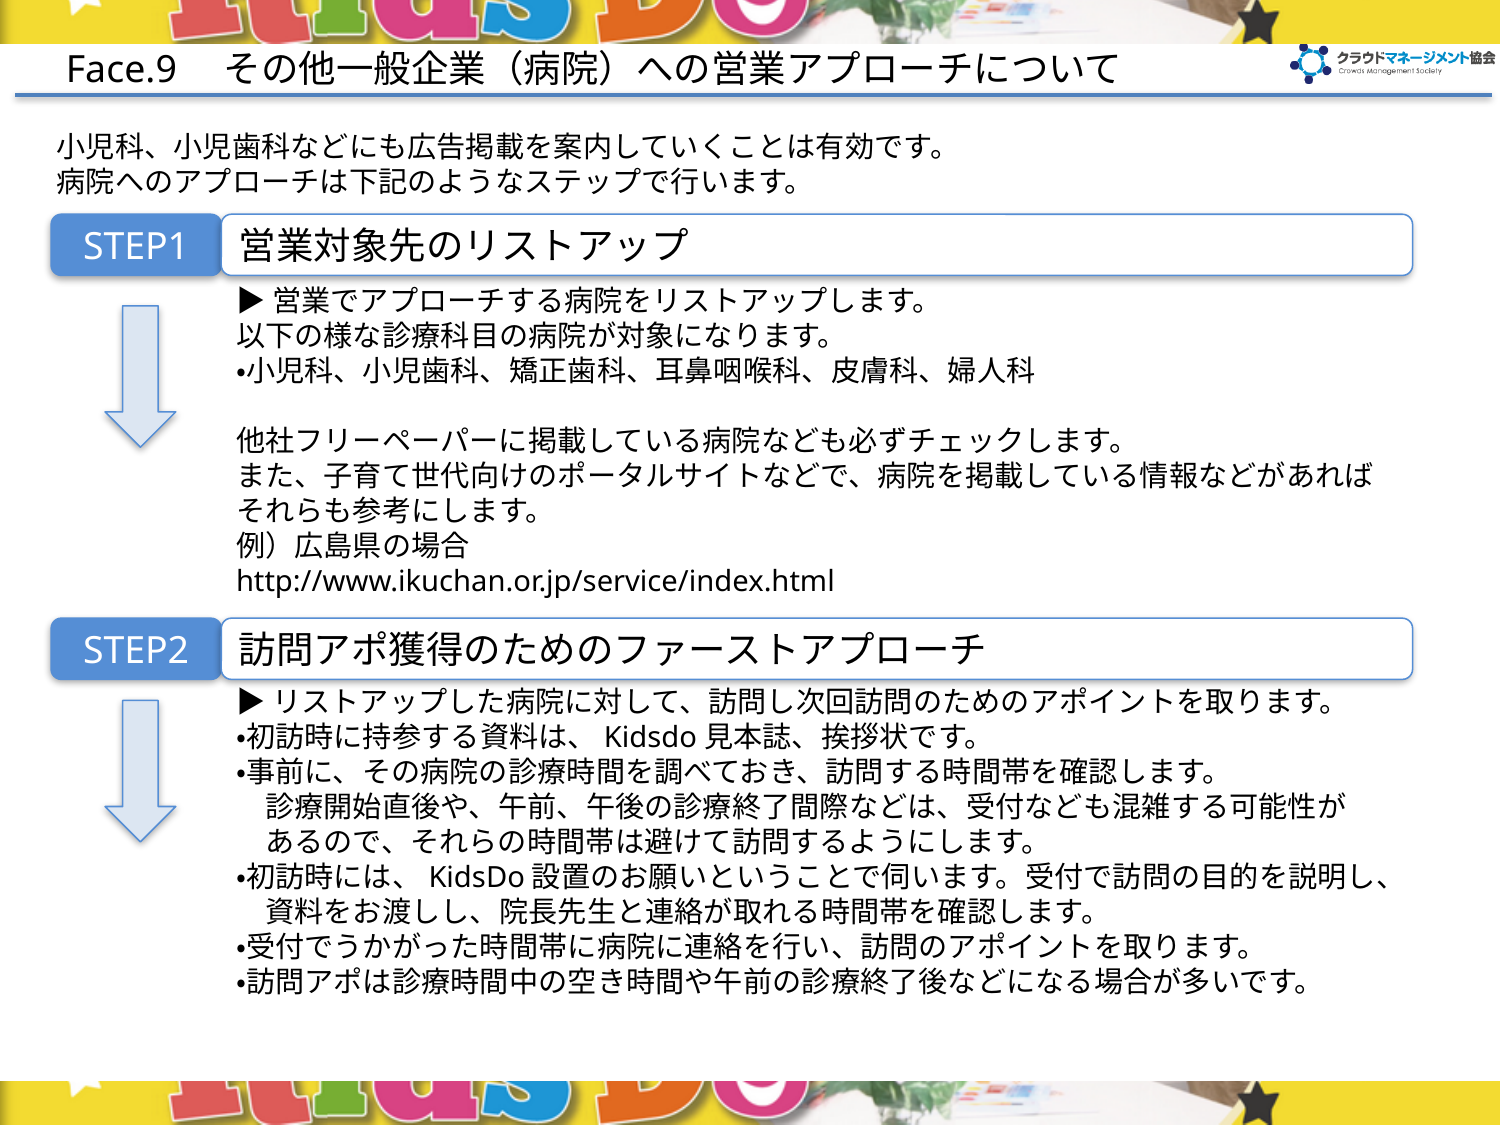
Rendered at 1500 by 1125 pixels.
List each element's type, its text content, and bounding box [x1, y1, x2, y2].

picture [0, 0, 1500, 90]
text_box [104, 305, 177, 448]
text_box Face.9 その他一般企業（病院）への営業アプローチについて [51, 52, 1266, 93]
text_box ▶リストアップした病院に対して、訪問し次回訪問のためのアポイントを取ります。 ・初訪時に持参する資料は、Kidsdo見本誌、挨拶状です。 ・事前に、その病院の診療時間を調べておき、訪問する時間帯を確認します。 診療開始直後や、午前、午後の診療終了間際などは、受付なども混雑する可能性が あるので、それらの時間帯は避けて訪問するようにします。 ・初訪時には、KidsDo設置のお願いということで伺います。受付で訪問の目的を説明し、 資料をお渡しし、院長先生と連絡が取れる時間帯を確認します。 ・受付でうかがった時間帯に病院に連絡を行い、訪問のアポイントを取ります。 ・訪問アポは診療時間中の空き時間や午前の診療終了後などになる場合が多いです。 [221, 676, 1462, 1006]
text_box 営業対象先のリストアップ [220, 213, 1414, 275]
text_box [104, 699, 177, 843]
text_box STEP1 [50, 213, 220, 277]
text_box STEP2 [50, 617, 220, 681]
text_box ▶営業でアプローチする病院をリストアップします。 以下の様な診療科目の病院が対象になります。 ・小児科、小児歯科、矯正歯科、耳鼻咽喉科、皮膚科、婦人科 他社フリーペーパーに掲載している病院なども必ずチェックします。 また、子育て世代向けのポータルサイトなどで、病院を掲載している情報などがあれば それらも参考にします。 例）広島県の場合 http://www.ikuchan.or.jp/service/index.html [221, 275, 1413, 605]
text_box 訪問アポ獲得のためのファーストアプローチ [220, 617, 1414, 676]
picture [0, 1081, 1500, 1125]
text_box 小児科、小児歯科などにも広告掲載を案内していくことは有効です。 病院へのアプローチは下記のようなステップで行います。 [41, 121, 1462, 206]
